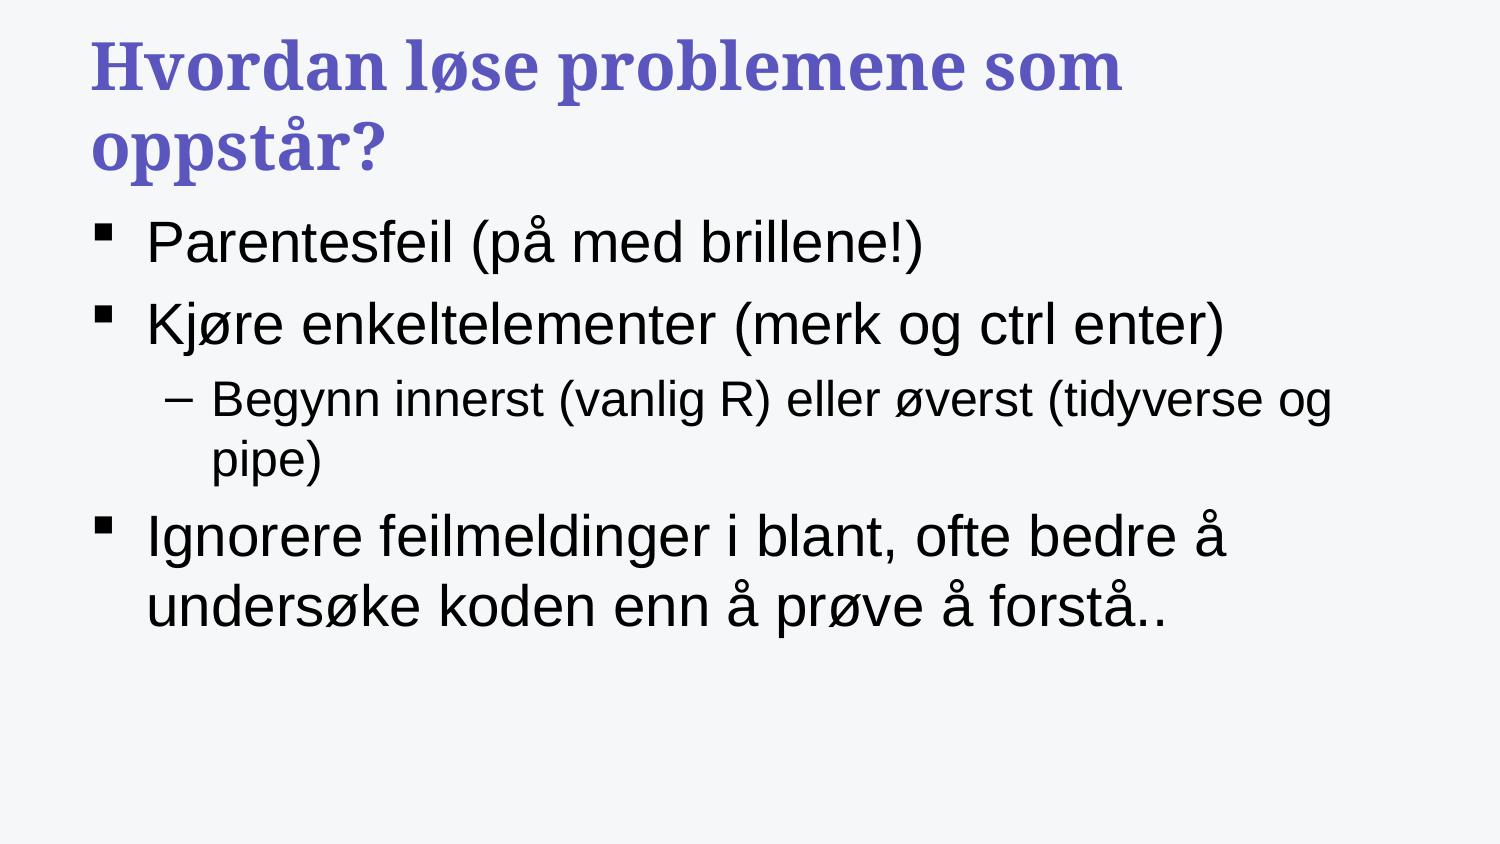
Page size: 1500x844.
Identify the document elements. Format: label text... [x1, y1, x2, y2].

title Hvordan løse problemene som oppstår? [75, 33, 1425, 175]
list Parentesfeil (på med brillene!) Kjøre enkeltelementer (merk og ctrl enter) Begynn innerst (vanlig R) eller øverst (tidyverse og pipe) Ignorere feilmeldinger i blant, ofte bedre å undersøke koden enn å prøve å forstå.. [75, 196, 1425, 754]
